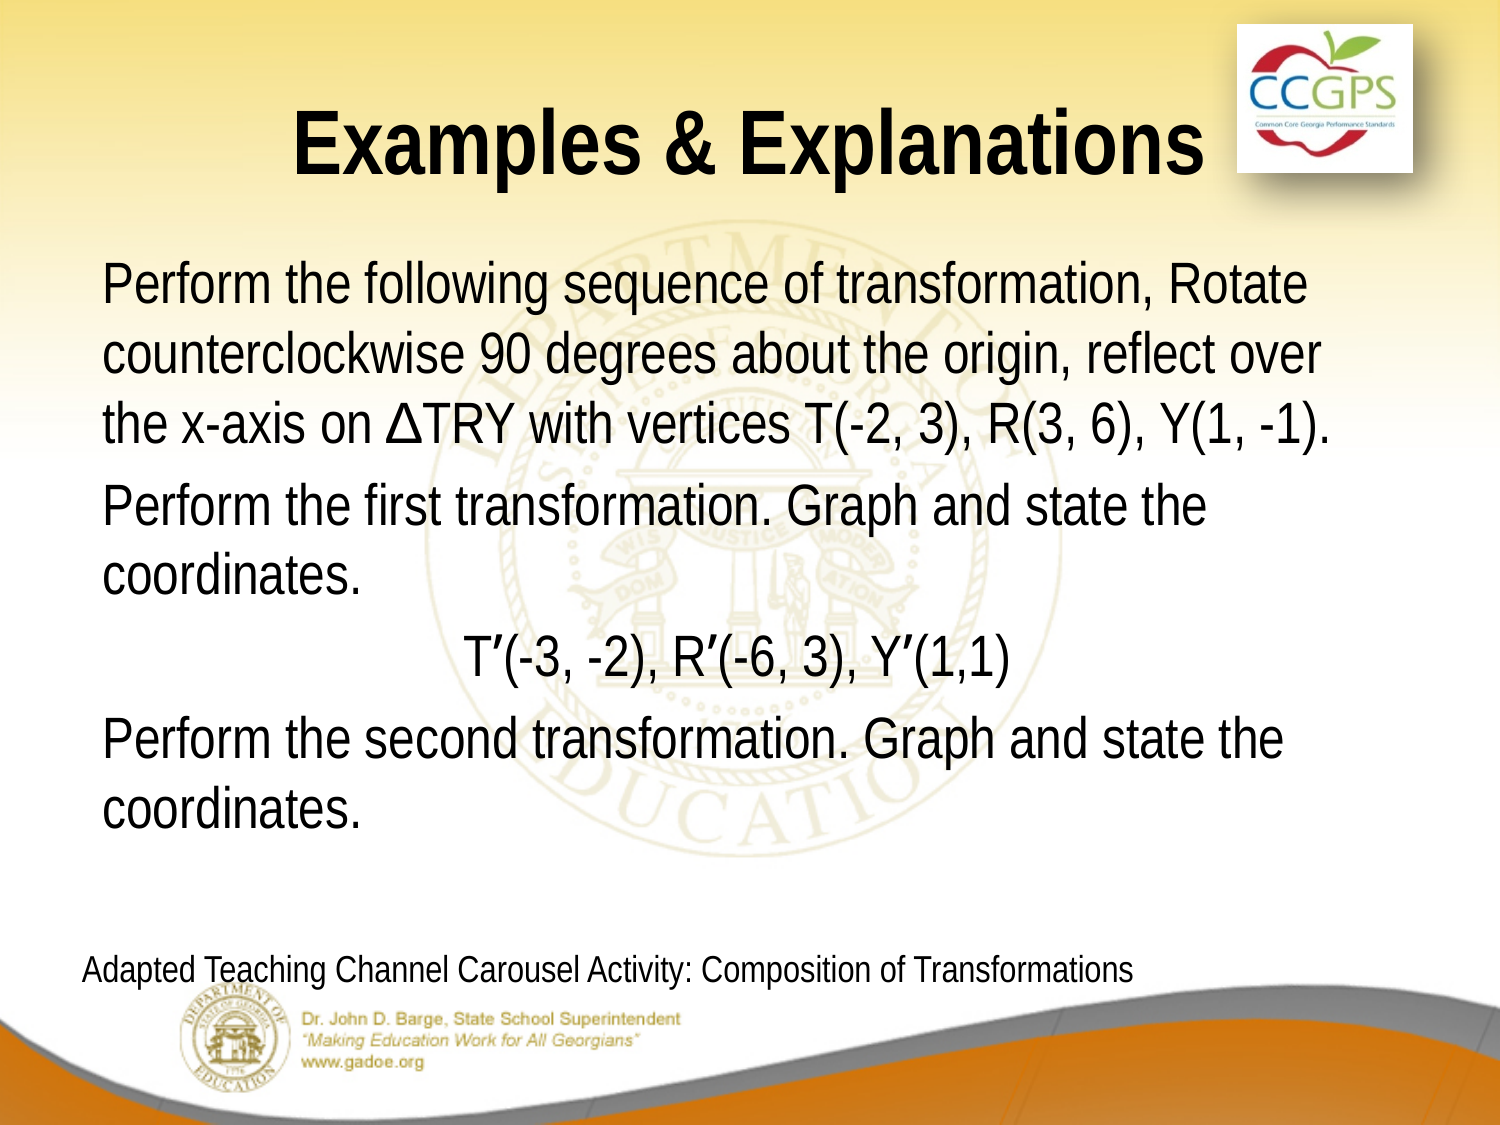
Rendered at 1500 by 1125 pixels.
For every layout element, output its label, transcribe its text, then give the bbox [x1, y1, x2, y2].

subtitle Perform the following sequence of transformation, Rotate counterclockwise 90 degrees about the origin, reflect over the x-axis on ∆TRY with vertices T(-2, 3), R(3, 6), Y(1, -1). Perform the first transformation. Graph and state the coordinates. T’(-3, -2), R’(-6, 3), Y’(1,1) Perform the second transformation. Graph and state the coordinates. [87, 237, 1388, 926]
title Examples & Explanations [112, 74, 1232, 201]
picture [0, 0, 1500, 1125]
text_box Adapted Teaching Channel Carousel Activity: Composition of Transformations [67, 937, 1150, 998]
